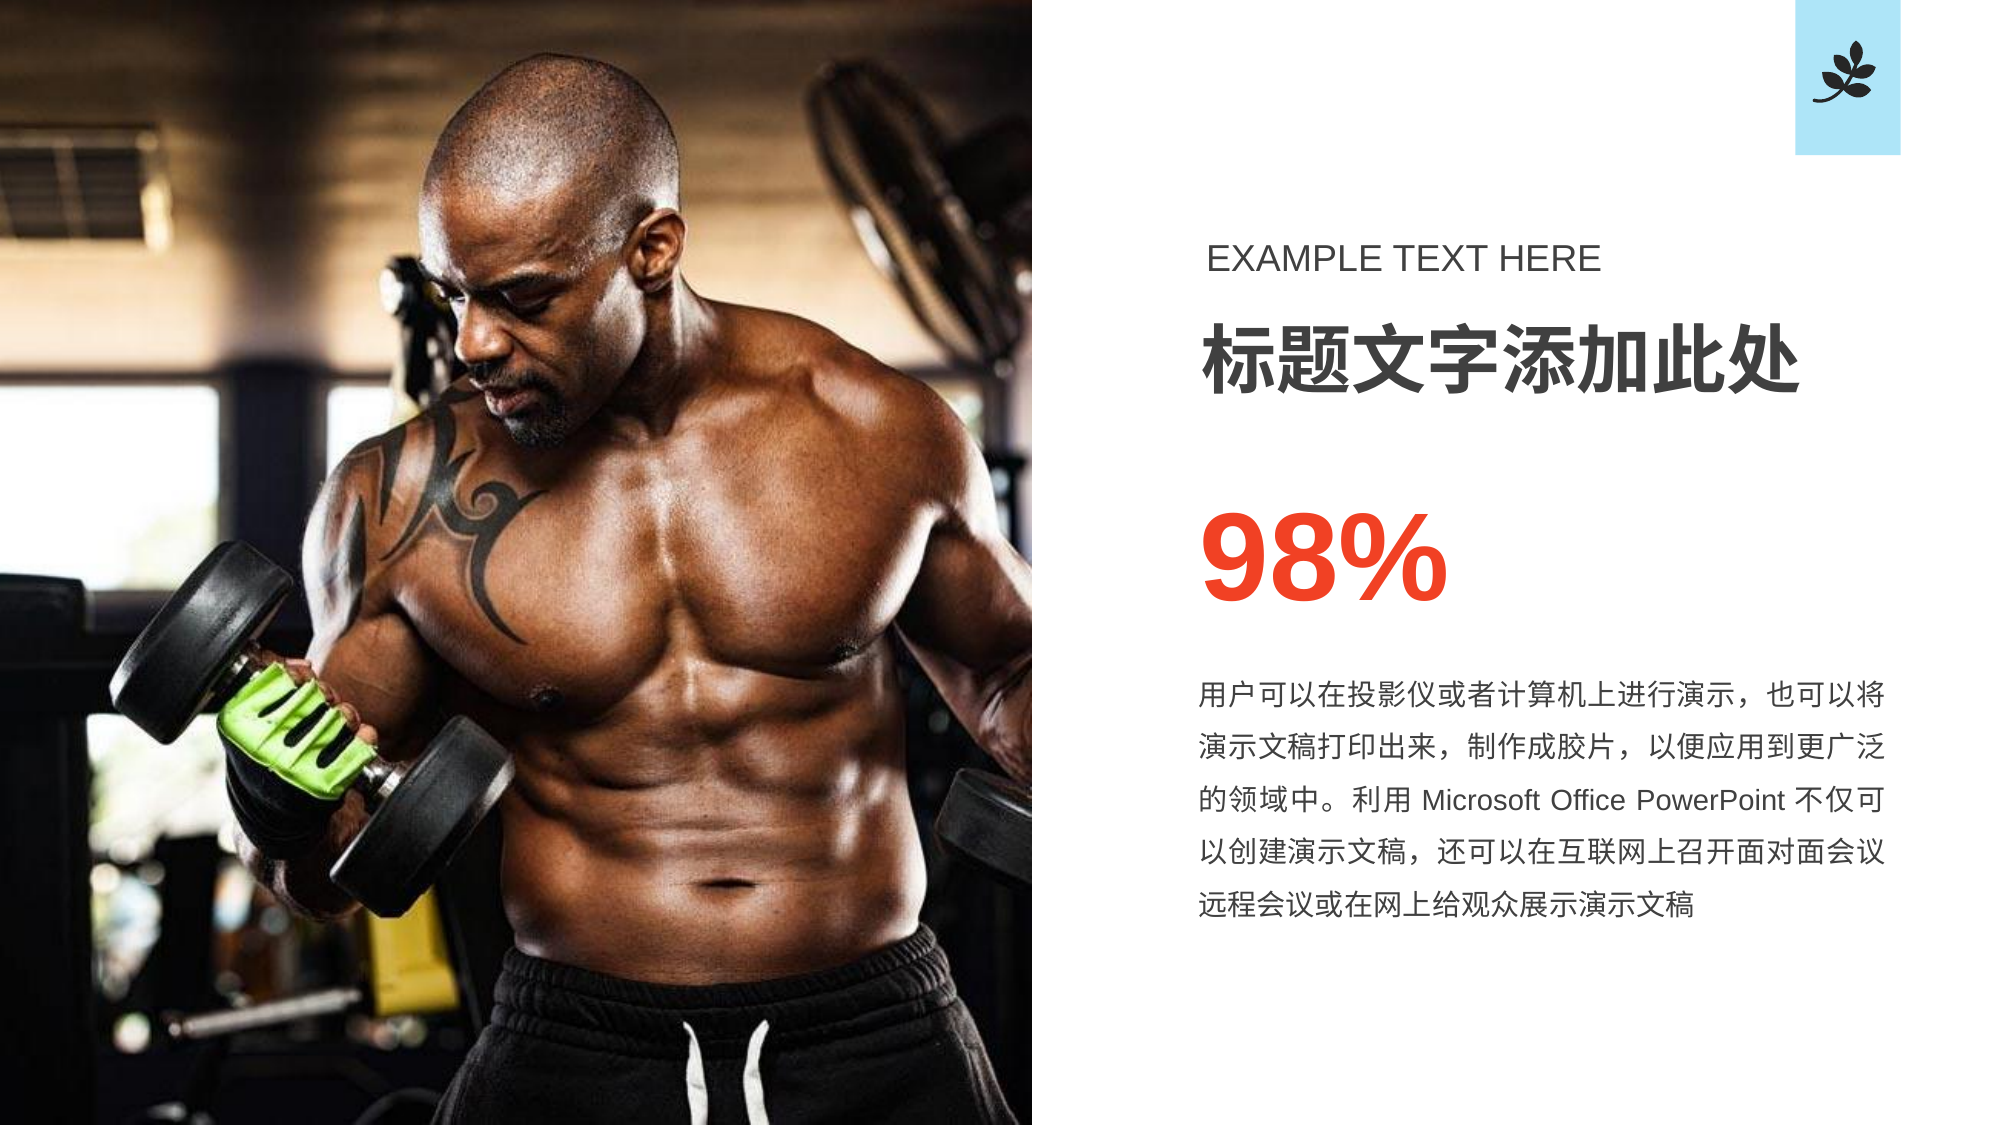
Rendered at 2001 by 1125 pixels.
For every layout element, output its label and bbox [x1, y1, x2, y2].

picture [0, 0, 1032, 1125]
text_box [1794, 0, 1902, 156]
text_box [1812, 40, 1876, 103]
text_box [1183, 226, 1901, 932]
